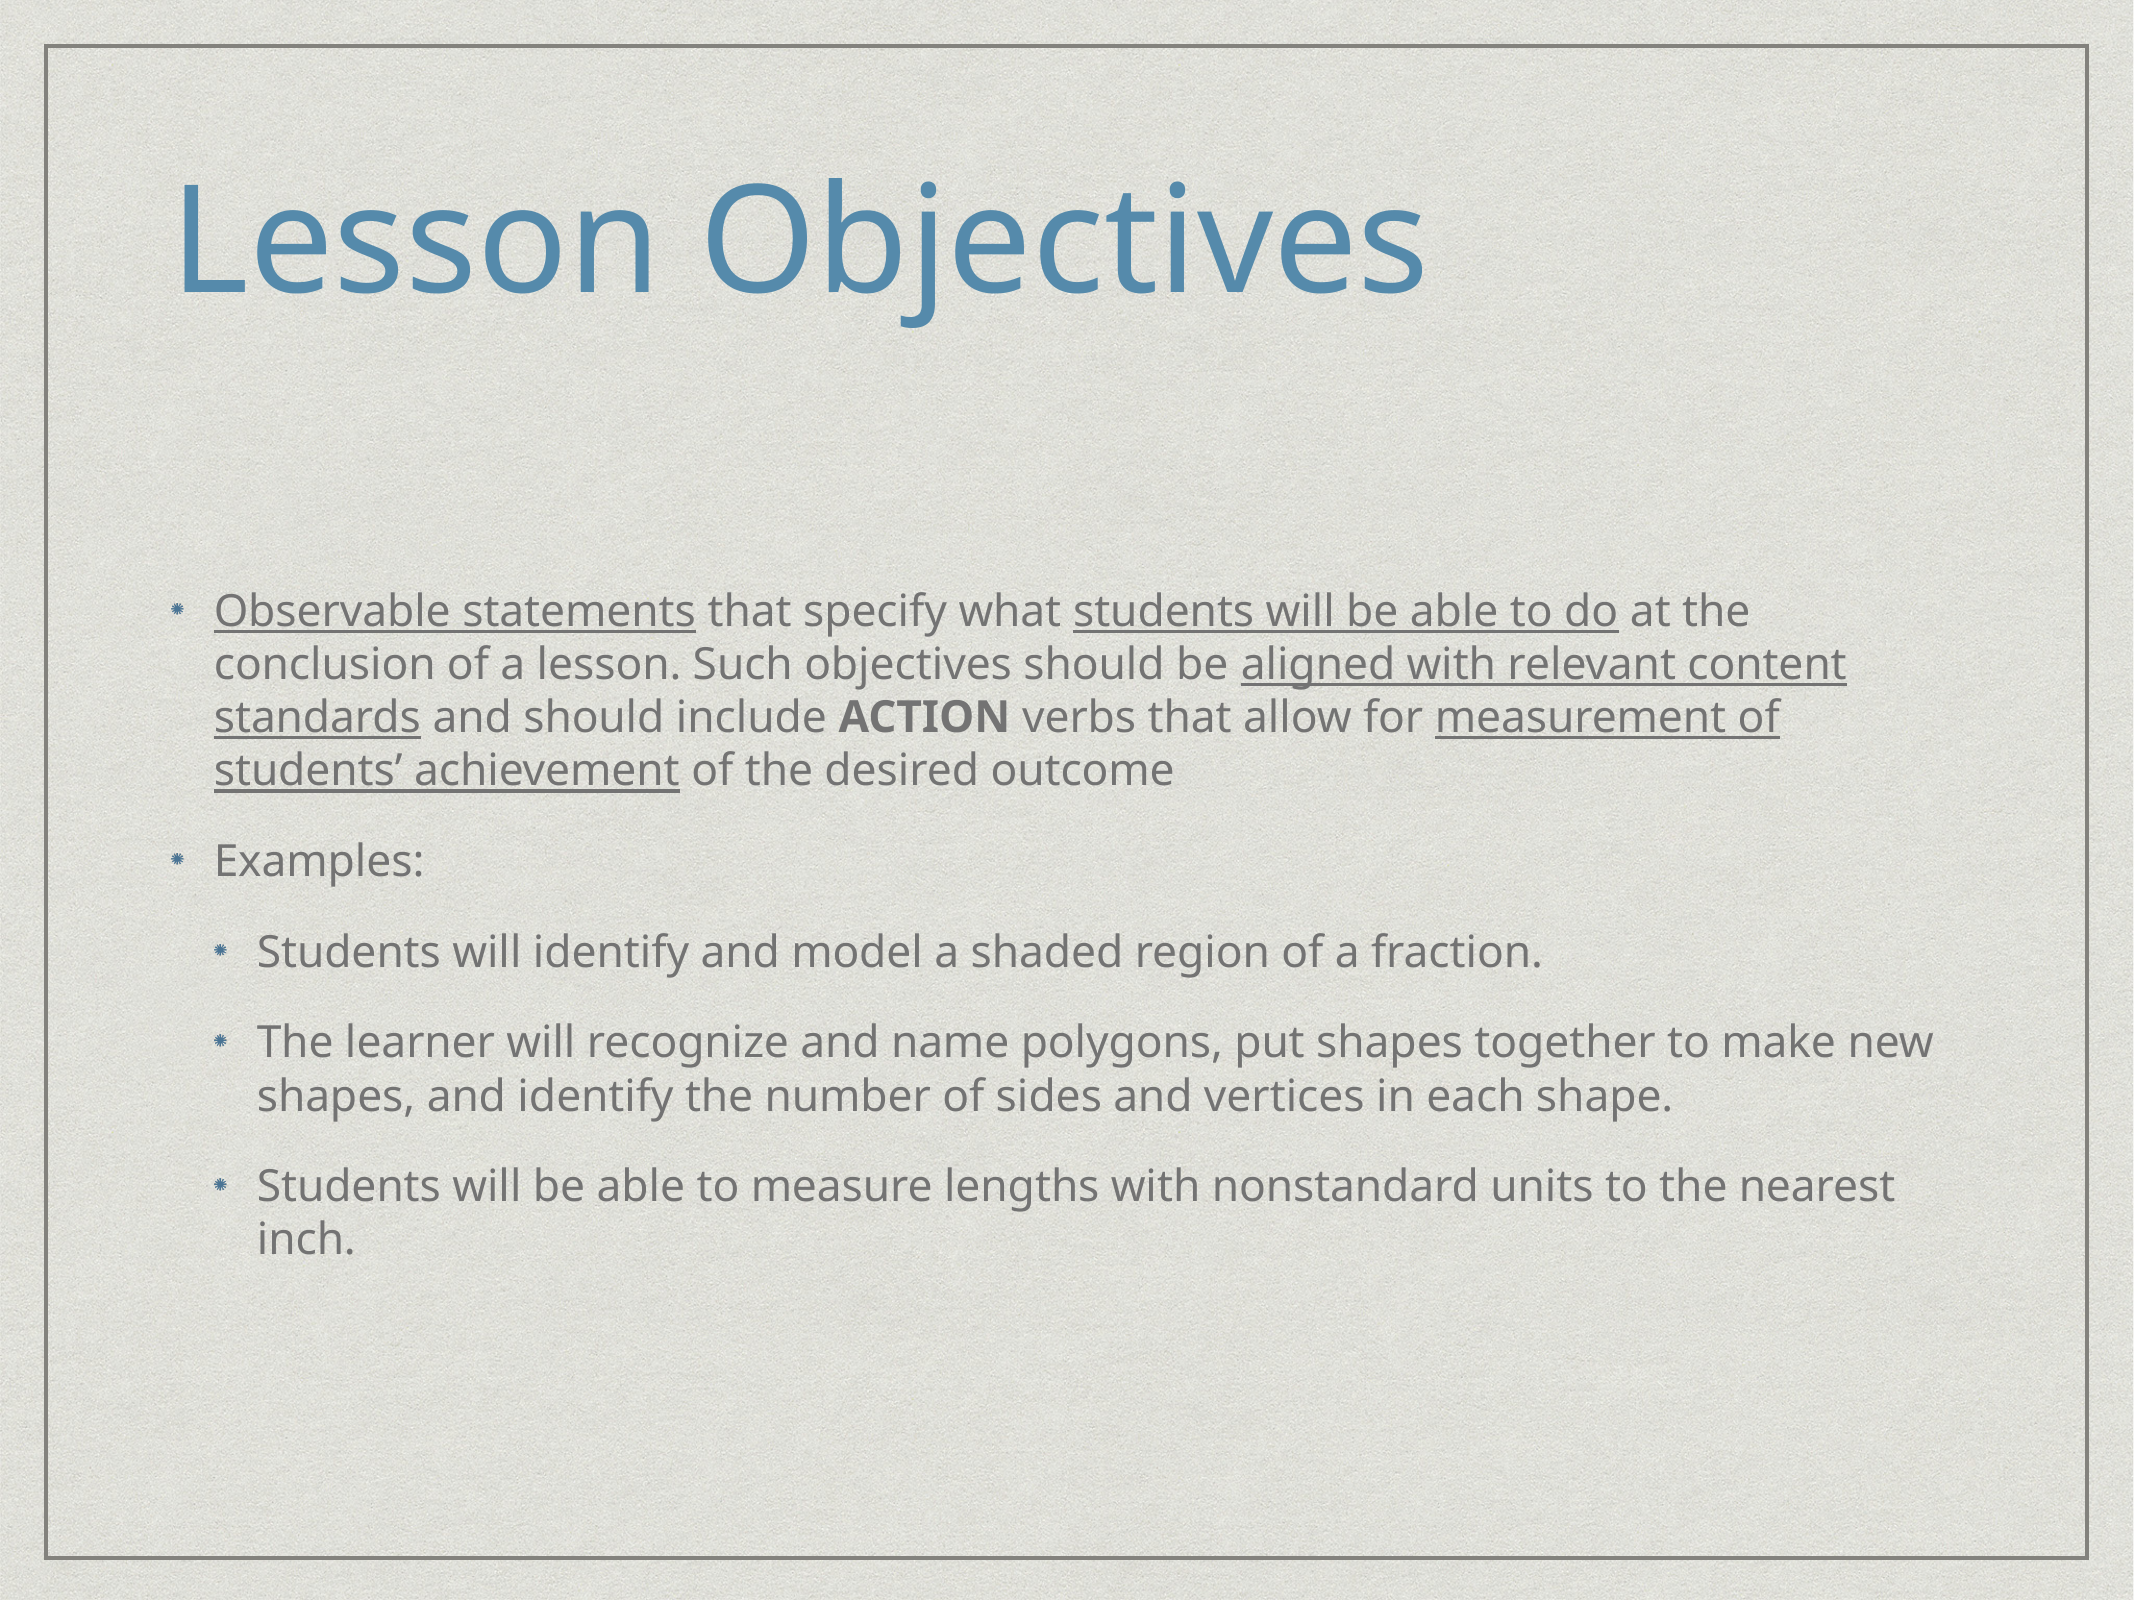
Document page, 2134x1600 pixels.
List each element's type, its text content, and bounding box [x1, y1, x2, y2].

picture [0, 0, 2134, 1600]
title Lesson Objectives [170, 43, 1963, 445]
list Observable statements that specify what students will be able to do at the conclusion of a lesson. Such objectives should be aligned with relevant content standards and should include ACTION verbs that allow for measurement of students’ achievement of the desired outcome Examples: Students will identify and model a shaded region of a fraction. The learner will recognize and name polygons, put shapes together to make new shapes, and identify the number of sides and vertices in each shape. Students will be able to measure lengths with nonstandard units to the nearest inch. [170, 453, 1963, 1393]
